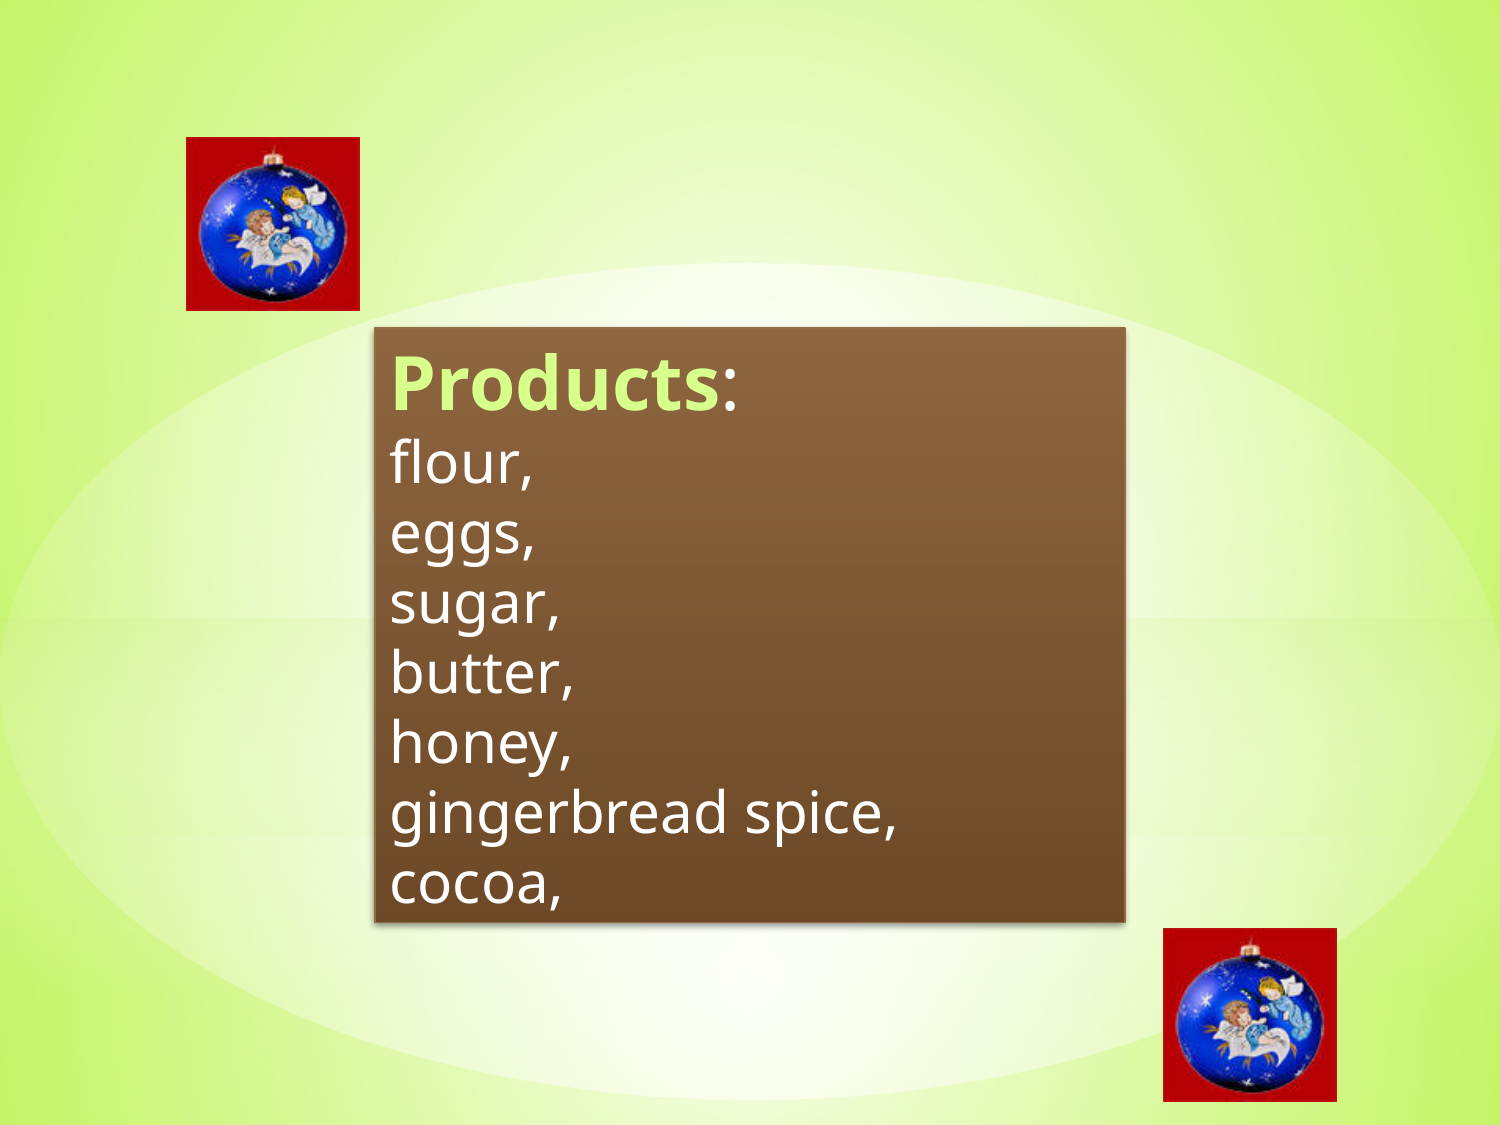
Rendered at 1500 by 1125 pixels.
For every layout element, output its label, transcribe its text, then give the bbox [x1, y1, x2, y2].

picture [186, 136, 361, 311]
text_box Products: flour, eggs, sugar, butter, honey, gingerbread spice, cocoa, [374, 327, 1126, 923]
picture [1163, 928, 1338, 1103]
